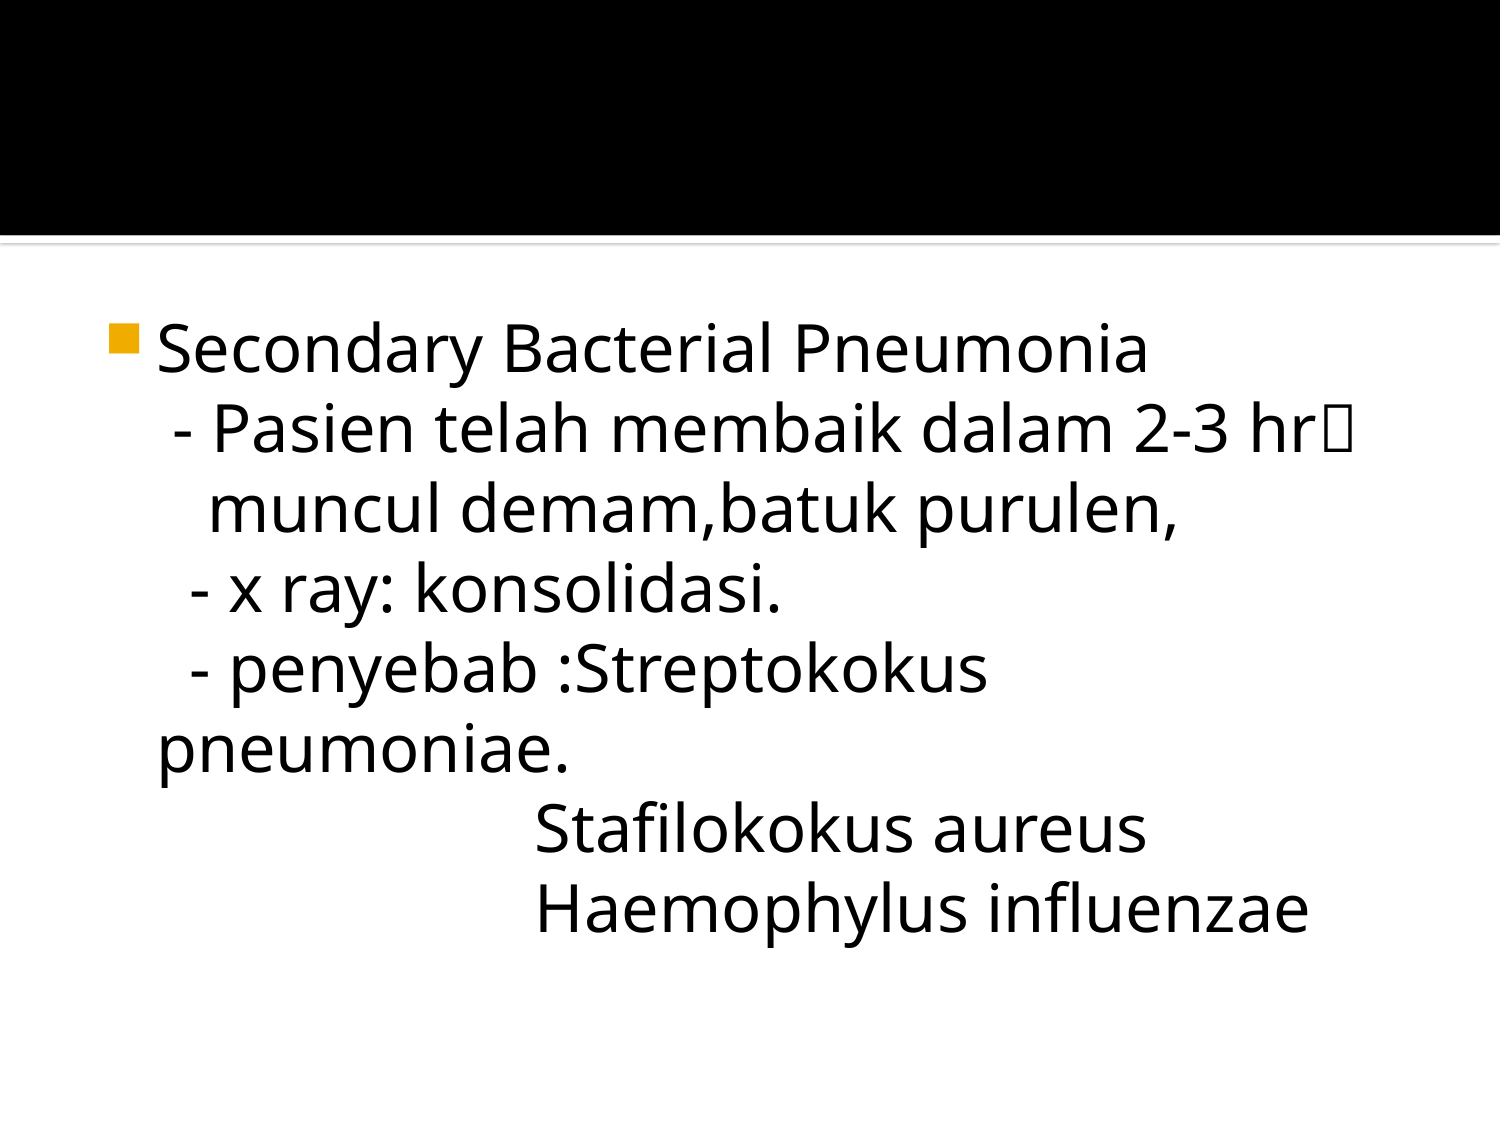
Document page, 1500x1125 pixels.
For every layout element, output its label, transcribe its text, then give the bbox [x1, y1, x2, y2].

list Secondary Bacterial Pneumonia - Pasien telah membaik dalam 2-3 hr muncul demam,batuk purulen, - x ray: konsolidasi. - penyebab :Streptokokus pneumoniae. Stafilokokus aureus Haemophylus influenzae [75, 291, 1425, 1050]
